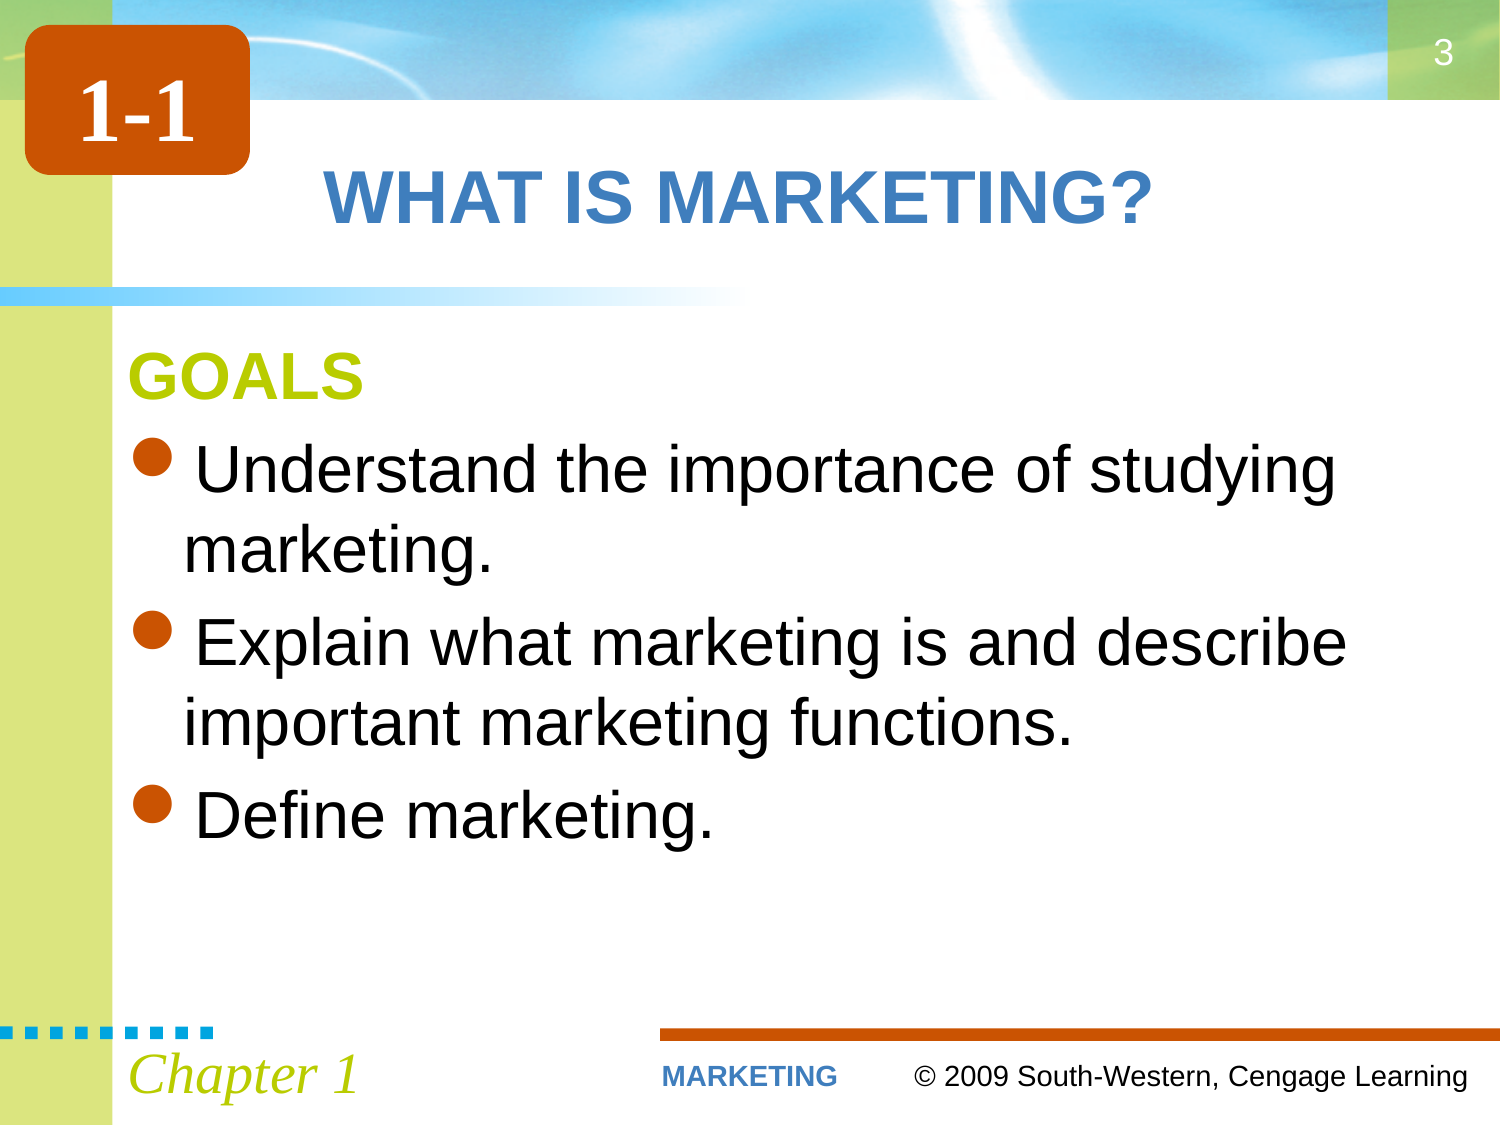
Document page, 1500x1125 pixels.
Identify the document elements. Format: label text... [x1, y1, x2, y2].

title WHAT IS MARKETING? [112, 99, 1388, 288]
text_box 1-1 [24, 24, 250, 175]
list GOALS Understand the importance of studying marketing. Explain what marketing is and describe important marketing functions. Define marketing. [112, 324, 1388, 1001]
slide_number 3 [1387, 0, 1500, 101]
footer Chapter 1 [112, 1012, 638, 1113]
